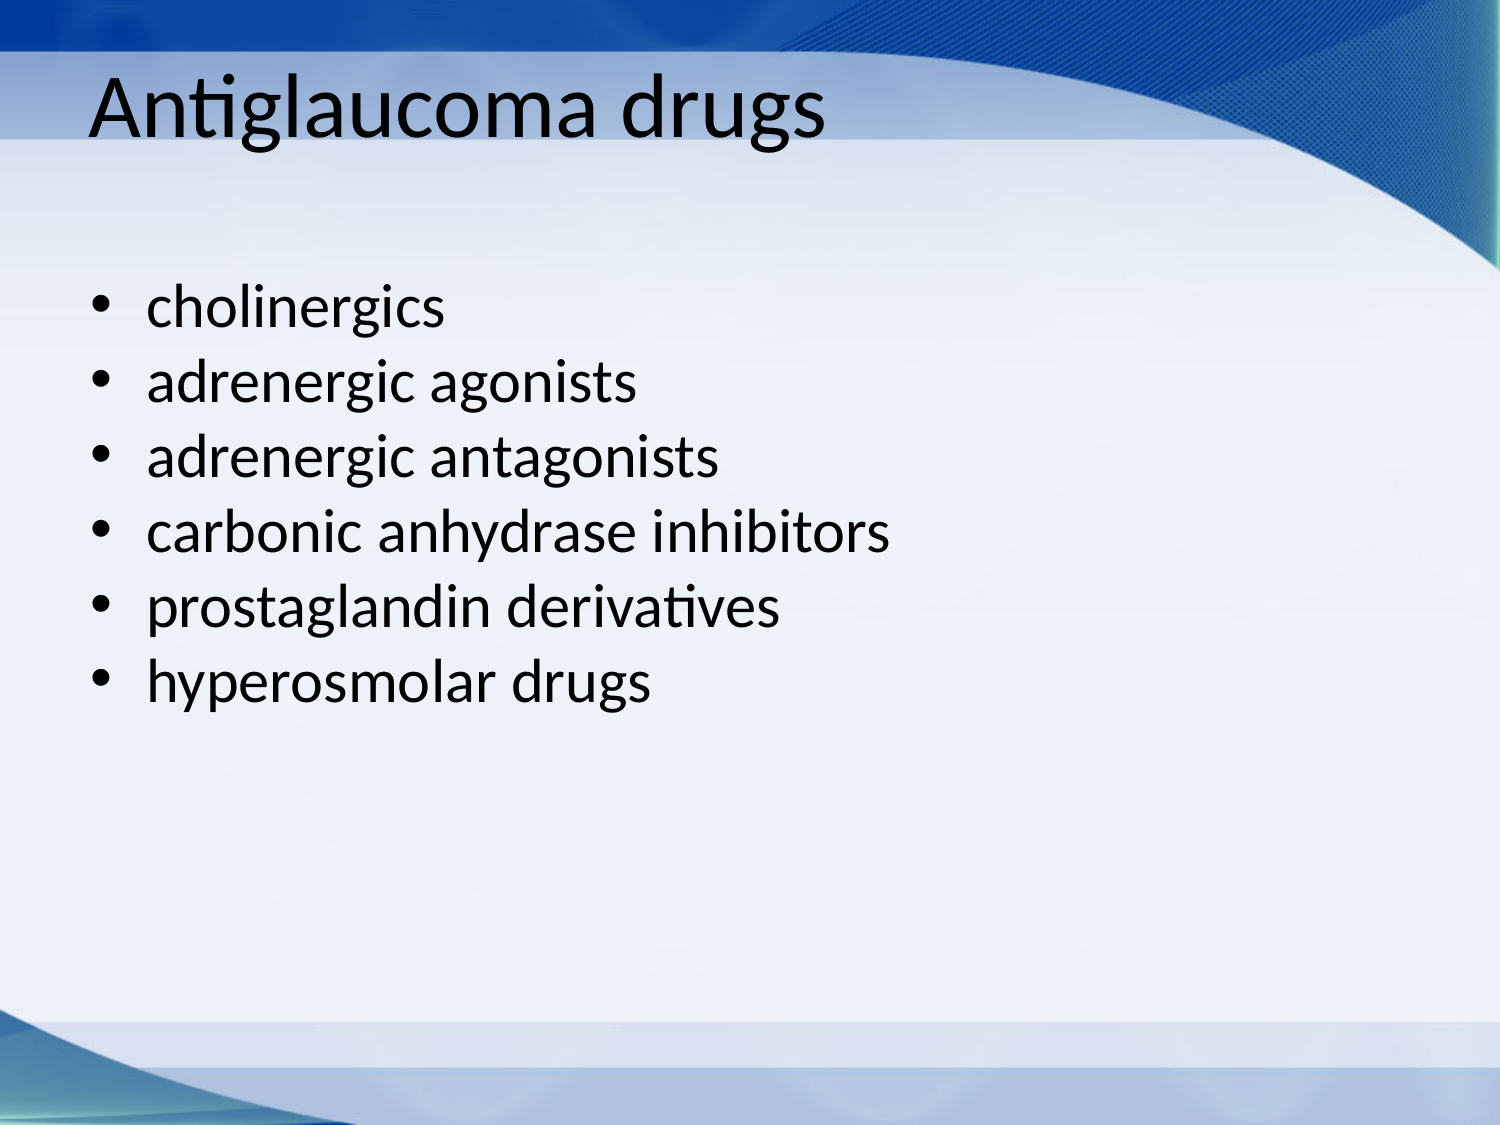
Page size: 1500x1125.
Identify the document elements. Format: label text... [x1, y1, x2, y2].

title Antiglaucoma drugs [73, 7, 1424, 195]
picture [0, 0, 1500, 1125]
list cholinergics adrenergic agonists adrenergic antagonists carbonic anhydrase inhibitors prostaglandin derivatives hyperosmolar drugs [75, 163, 1424, 817]
